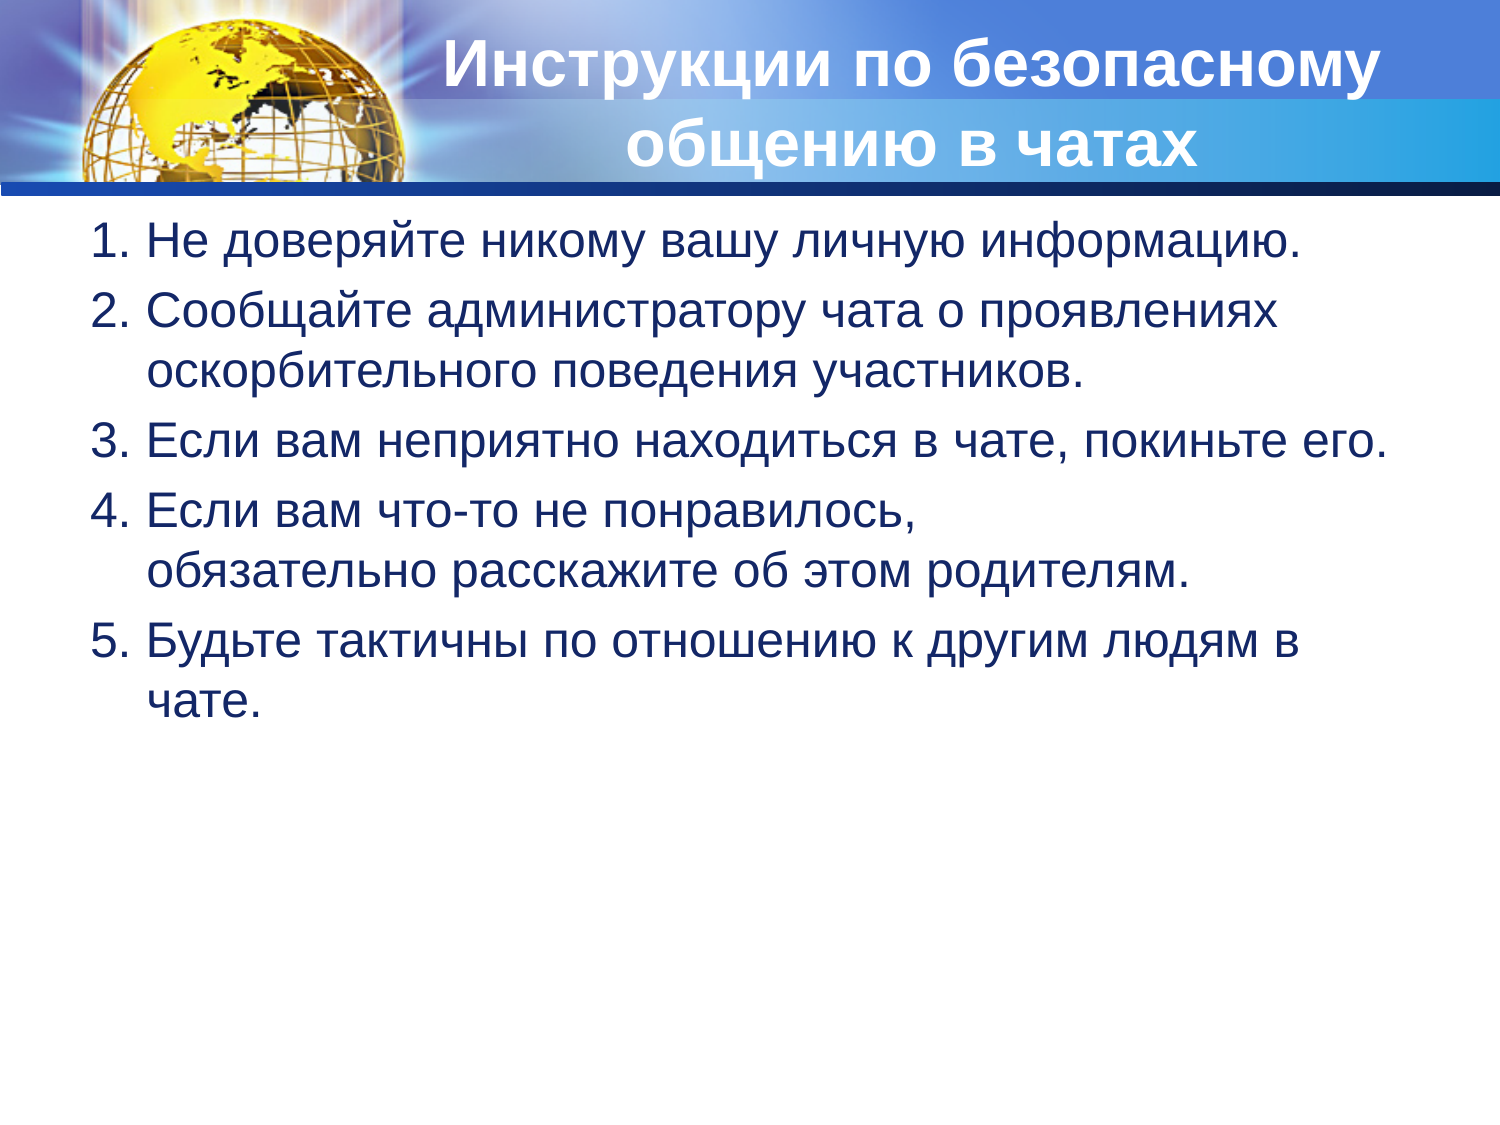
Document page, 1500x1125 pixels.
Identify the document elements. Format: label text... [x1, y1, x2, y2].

picture [0, 0, 1500, 185]
title Инструкции по безопасному общению в чатах [399, 99, 1426, 181]
text_box 50% детей выходят в Интернет одни [298, 99, 412, 183]
list 1. Не доверяйте никому вашу личную информацию. 2. Сообщайте администратору чата о проявлениях оскорбительного поведения участников. 3. Если вам неприятно находиться в чате, покиньте его. 4. Если вам что-то не понравилось, обязательно расскажите об этом родителям. 5. Будьте тактичны по отношению к другим людям в чате. [74, 199, 1426, 1038]
